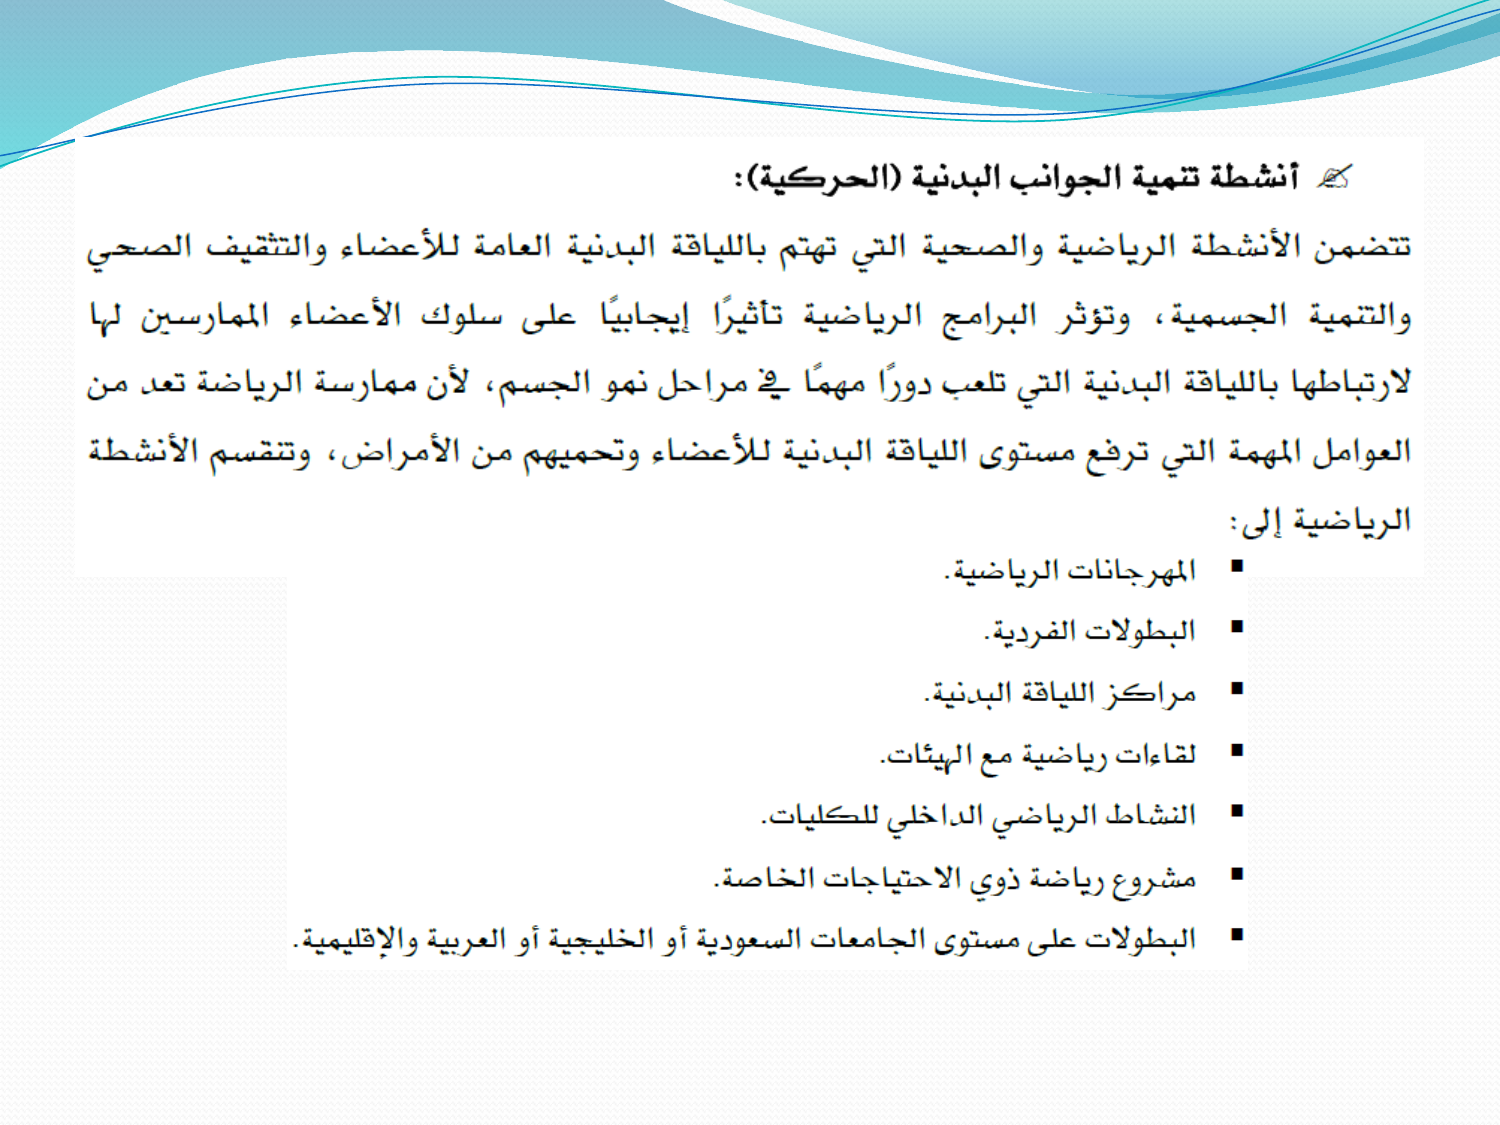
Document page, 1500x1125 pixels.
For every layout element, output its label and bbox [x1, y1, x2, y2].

text_box [74, 137, 1424, 970]
